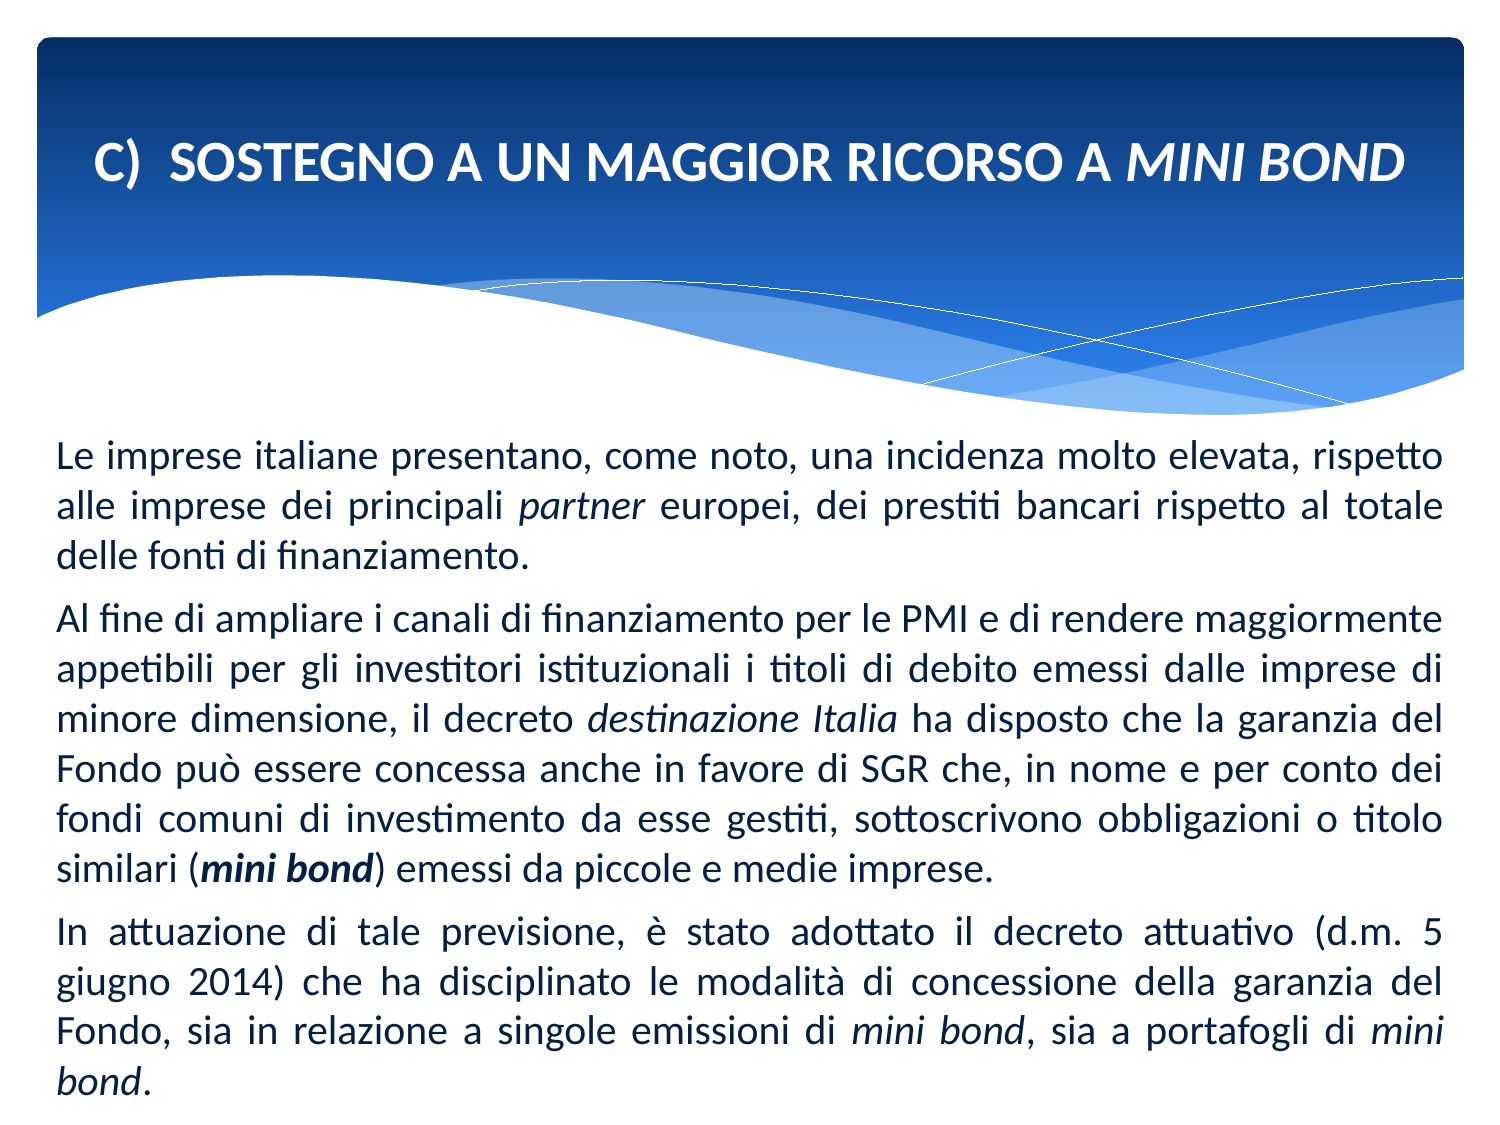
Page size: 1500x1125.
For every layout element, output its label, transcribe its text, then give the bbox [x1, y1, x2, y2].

title C) SOSTEGNO A UN MAGGIOR RICORSO A MINI BOND [75, 55, 1425, 261]
text_box Le imprese italiane presentano, come noto, una incidenza molto elevata, rispetto alle imprese dei principali partner europei, dei prestiti bancari rispetto al totale delle fonti di finanziamento. Al fine di ampliare i canali di finanziamento per le PMI e di rendere maggiormente appetibili per gli investitori istituzionali i titoli di debito emessi dalle imprese di minore dimensione, il decreto destinazione Italia ha disposto che la garanzia del Fondo può essere concessa anche in favore di SGR che, in nome e per conto dei fondi comuni di investimento da esse gestiti, sottoscrivono obbligazioni o titolo similari (mini bond) emessi da piccole e medie imprese. In attuazione di tale previsione, è stato adottato il decreto attuativo (d.m. 5 giugno 2014) che ha disciplinato le modalità di concessione della garanzia del Fondo, sia in relazione a singole emissioni di mini bond, sia a portafogli di mini bond. [41, 420, 1459, 1111]
